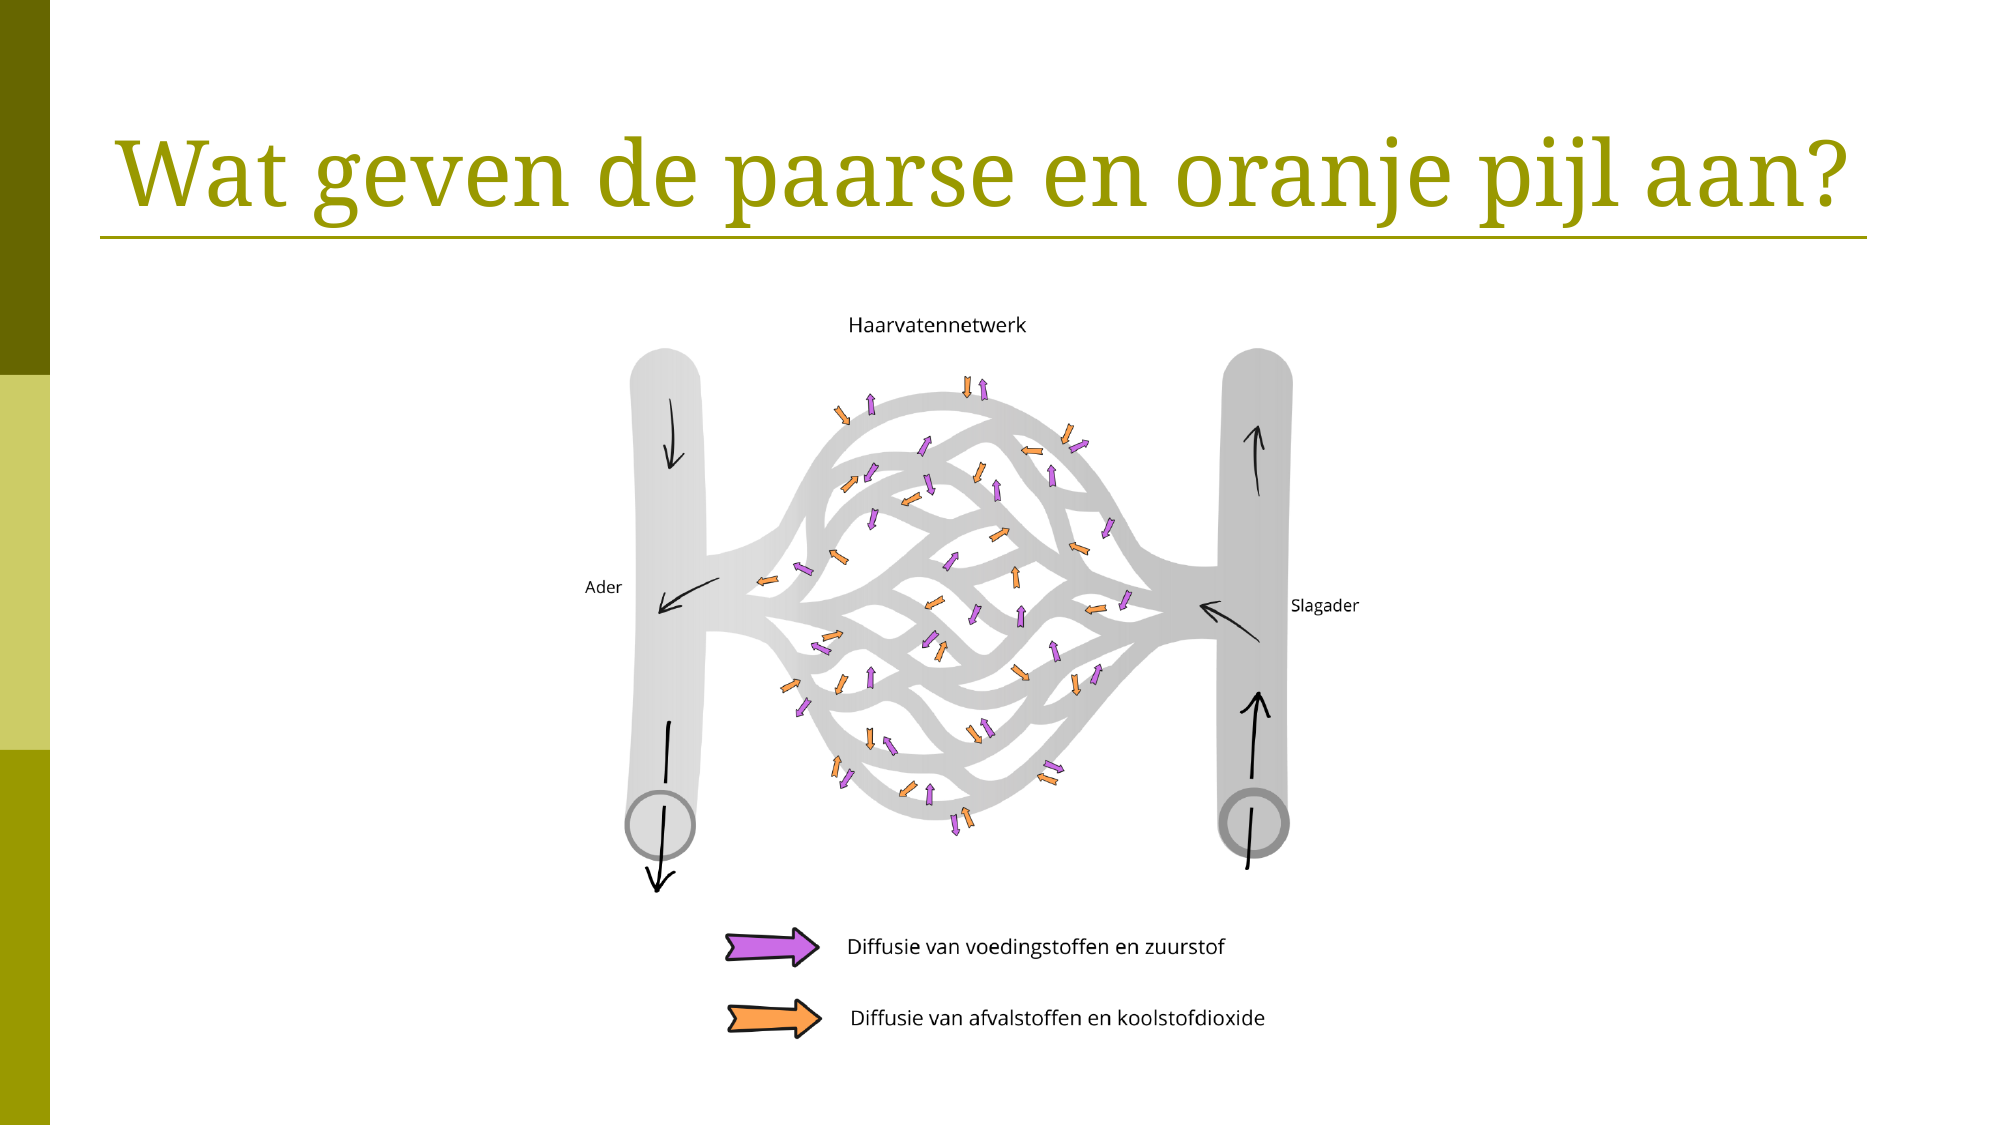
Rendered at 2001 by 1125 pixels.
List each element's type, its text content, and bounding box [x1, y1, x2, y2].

title Wat geven de paarse en oranje pijl aan? [99, 45, 1900, 233]
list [582, 290, 1372, 1080]
